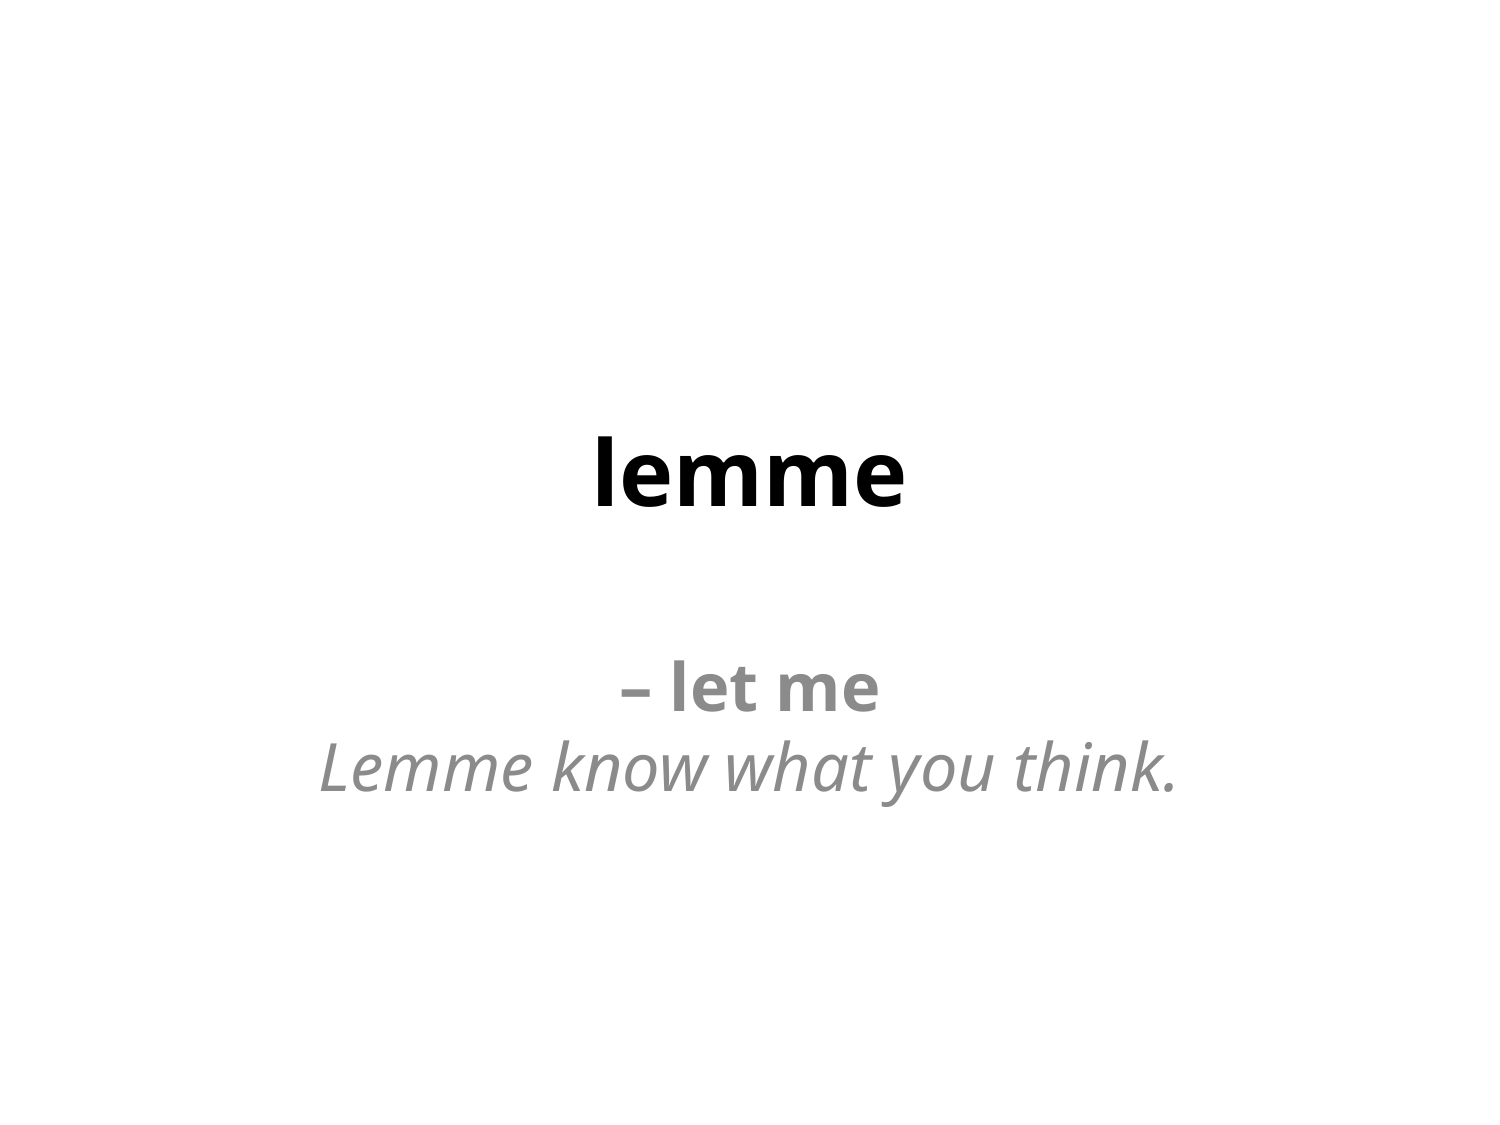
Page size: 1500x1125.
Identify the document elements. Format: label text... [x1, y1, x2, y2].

subtitle – let me Lemme know what you think. [225, 637, 1275, 925]
title lemme [112, 349, 1388, 591]
